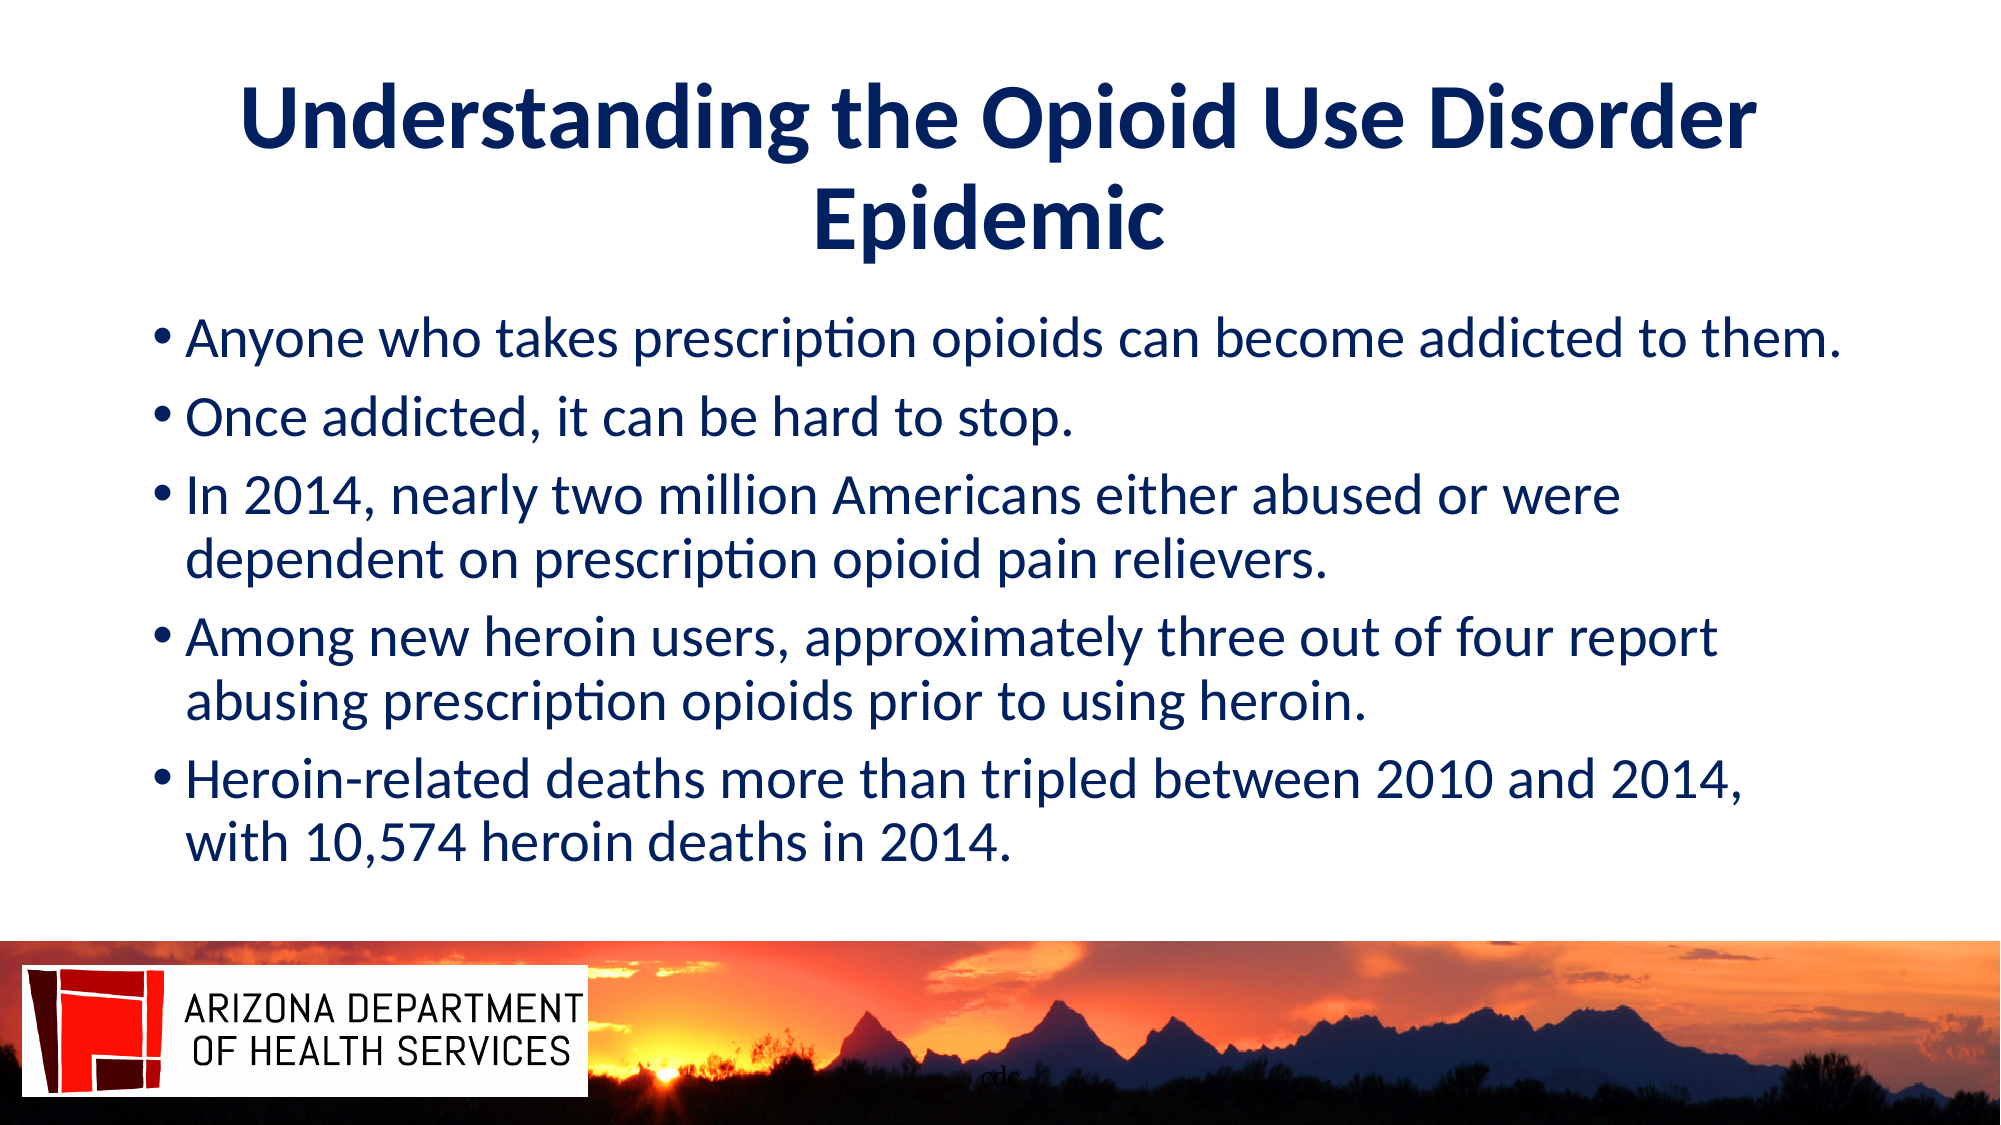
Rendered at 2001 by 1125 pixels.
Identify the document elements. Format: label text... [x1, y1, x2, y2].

list Anyone who takes prescription opioids can become addicted to them. Once addicted, it can be hard to stop. In 2014, nearly two million Americans either abused or were dependent on prescription opioid pain relievers. Among new heroin users, approximately three out of four report abusing prescription opioids prior to using heroin. Heroin-related deaths more than tripled between 2010 and 2014, with 10,574 heroin deaths in 2014. [137, 299, 1863, 938]
title Understanding the Opioid Use Disorder Epidemic [137, 59, 1863, 278]
picture [0, 941, 2000, 1125]
footer cdc [662, 1045, 1338, 1106]
